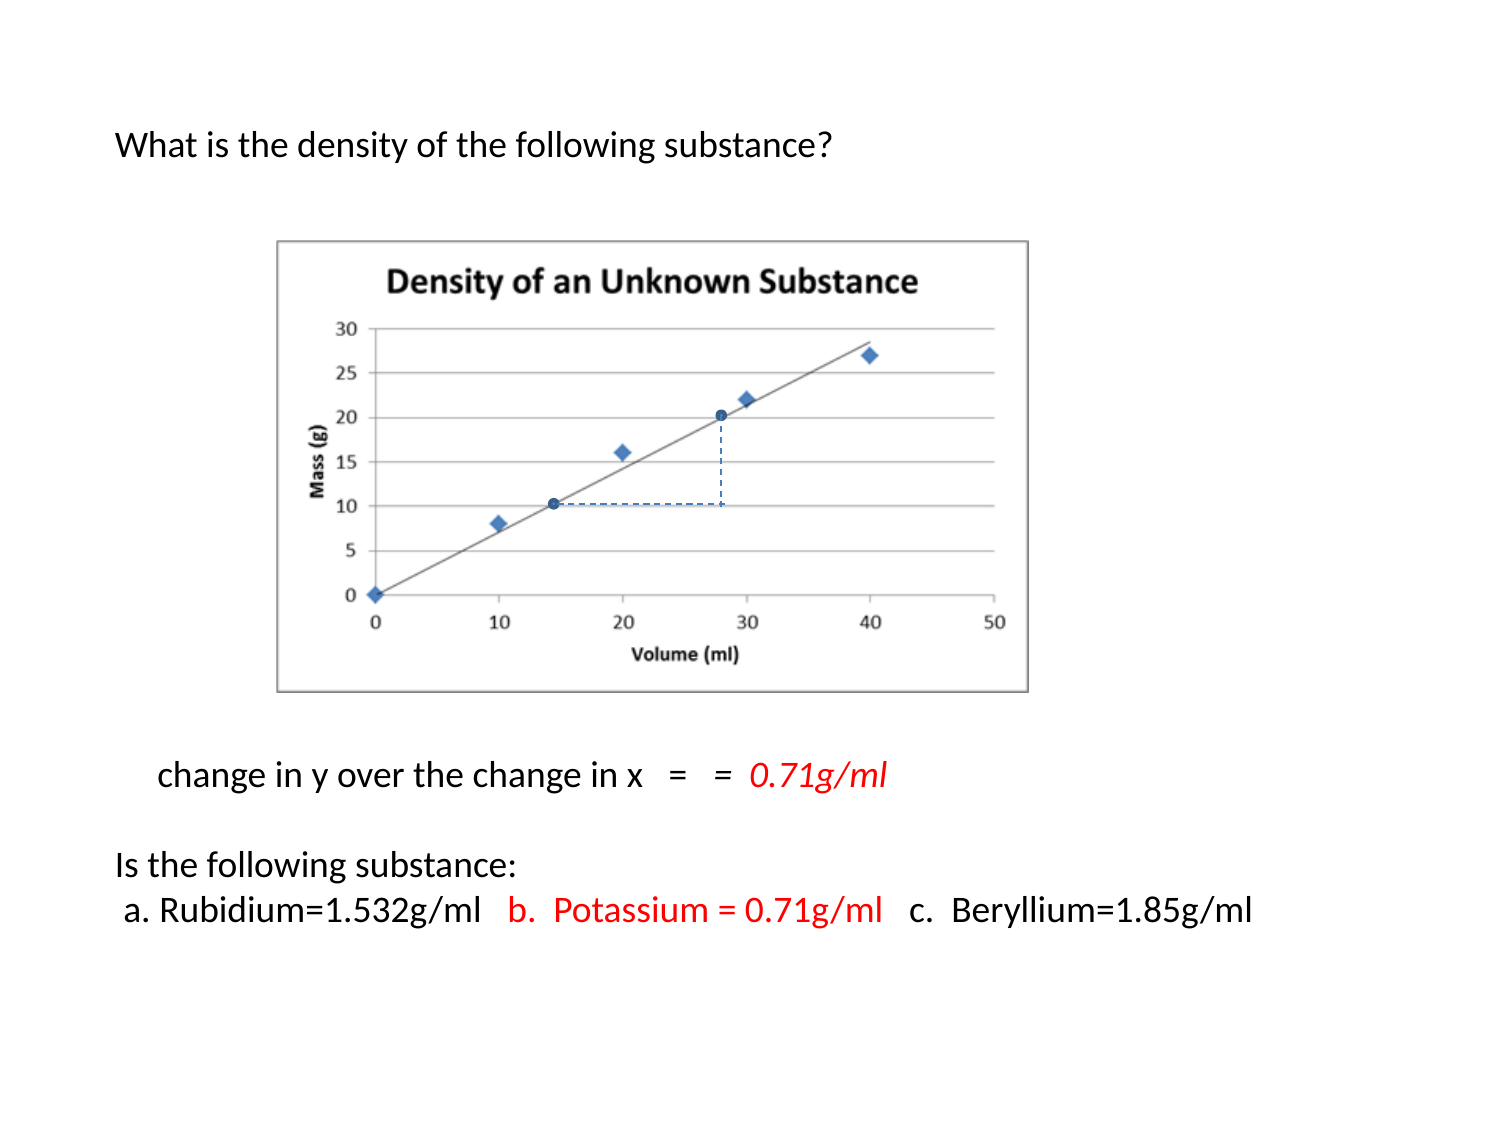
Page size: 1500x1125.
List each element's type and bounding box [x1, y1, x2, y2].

picture [274, 239, 1029, 693]
